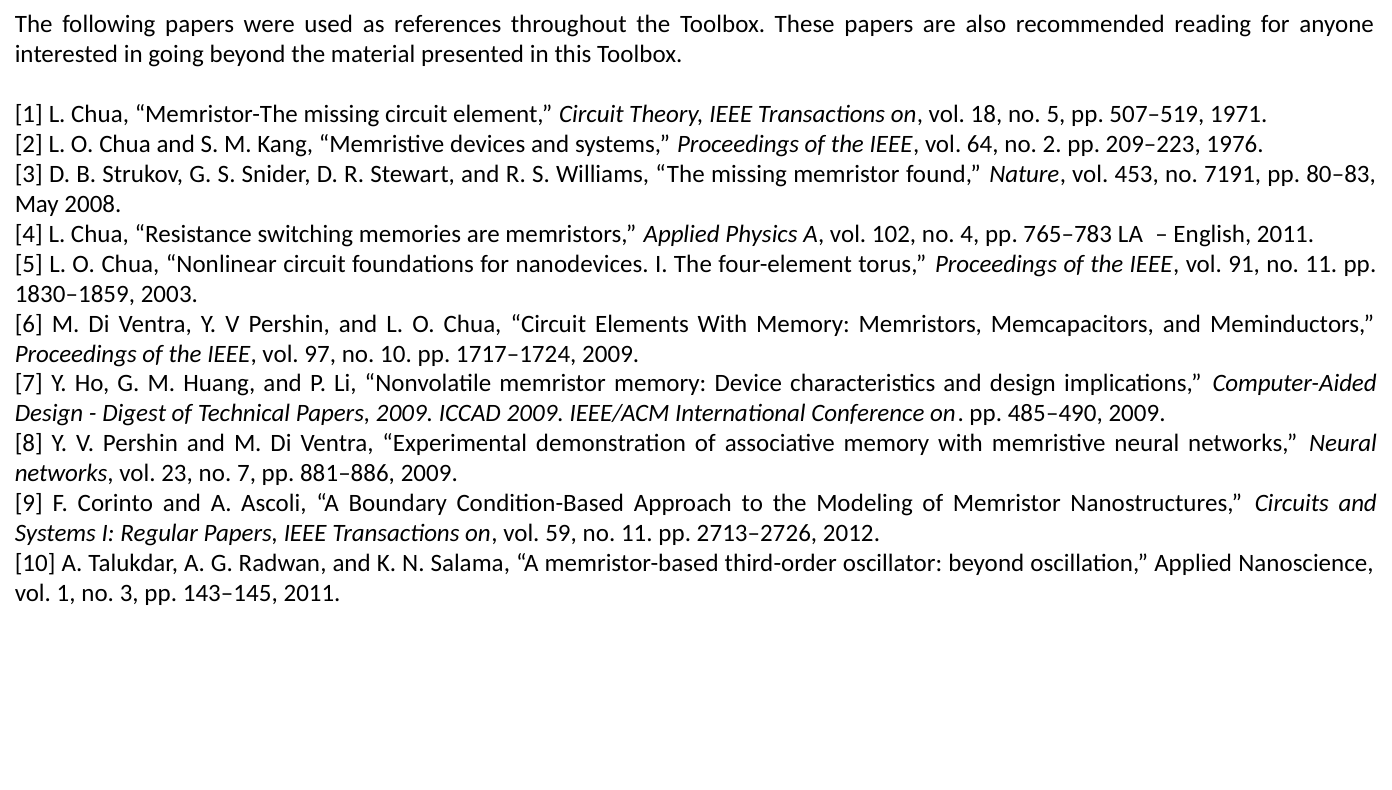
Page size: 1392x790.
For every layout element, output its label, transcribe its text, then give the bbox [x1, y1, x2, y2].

text_box The following papers were used as references throughout the Toolbox. These papers are also recommended reading for anyone interested in going beyond the material presented in this Toolbox. [1] L. Chua, “Memristor-The missing circuit element,” Circuit Theory, IEEE Transactions on, vol. 18, no. 5, pp. 507–519, 1971. [2] L. O. Chua and S. M. Kang, “Memristive devices and systems,” Proceedings of the IEEE, vol. 64, no. 2. pp. 209–223, 1976. [3] D. B. Strukov, G. S. Snider, D. R. Stewart, and R. S. Williams, “The missing memristor found,” Nature, vol. 453, no. 7191, pp. 80–83, May 2008. [4] L. Chua, “Resistance switching memories are memristors,” Applied Physics A, vol. 102, no. 4, pp. 765–783 LA – English, 2011. [5] L. O. Chua, “Nonlinear circuit foundations for nanodevices. I. The four-element torus,” Proceedings of the IEEE, vol. 91, no. 11. pp. 1830–1859, 2003. [6] M. Di Ventra, Y. V Pershin, and L. O. Chua, “Circuit Elements With Memory: Memristors, Memcapacitors, and Meminductors,” Proceedings of the IEEE, vol. 97, no. 10. pp. 1717–1724, 2009. [7] Y. Ho, G. M. Huang, and P. Li, “Nonvolatile memristor memory: Device characteristics and design implications,” Computer-Aided Design - Digest of Technical Papers, 2009. ICCAD 2009. IEEE/ACM International Conference on. pp. 485–490, 2009. [8] Y. V. Pershin and M. Di Ventra, “Experimental demonstration of associative memory with memristive neural networks,” Neural networks, vol. 23, no. 7, pp. 881–886, 2009. [9] F. Corinto and A. Ascoli, “A Boundary Condition-Based Approach to the Modeling of Memristor Nanostructures,” Circuits and Systems I: Regular Papers, IEEE Transactions on, vol. 59, no. 11. pp. 2713–2726, 2012. [10] A. Talukdar, A. G. Radwan, and K. N. Salama, “A memristor-based third-order oscillator: beyond oscillation,” Applied Nanoscience, vol. 1, no. 3, pp. 143–145, 2011. [0, 0, 1392, 644]
